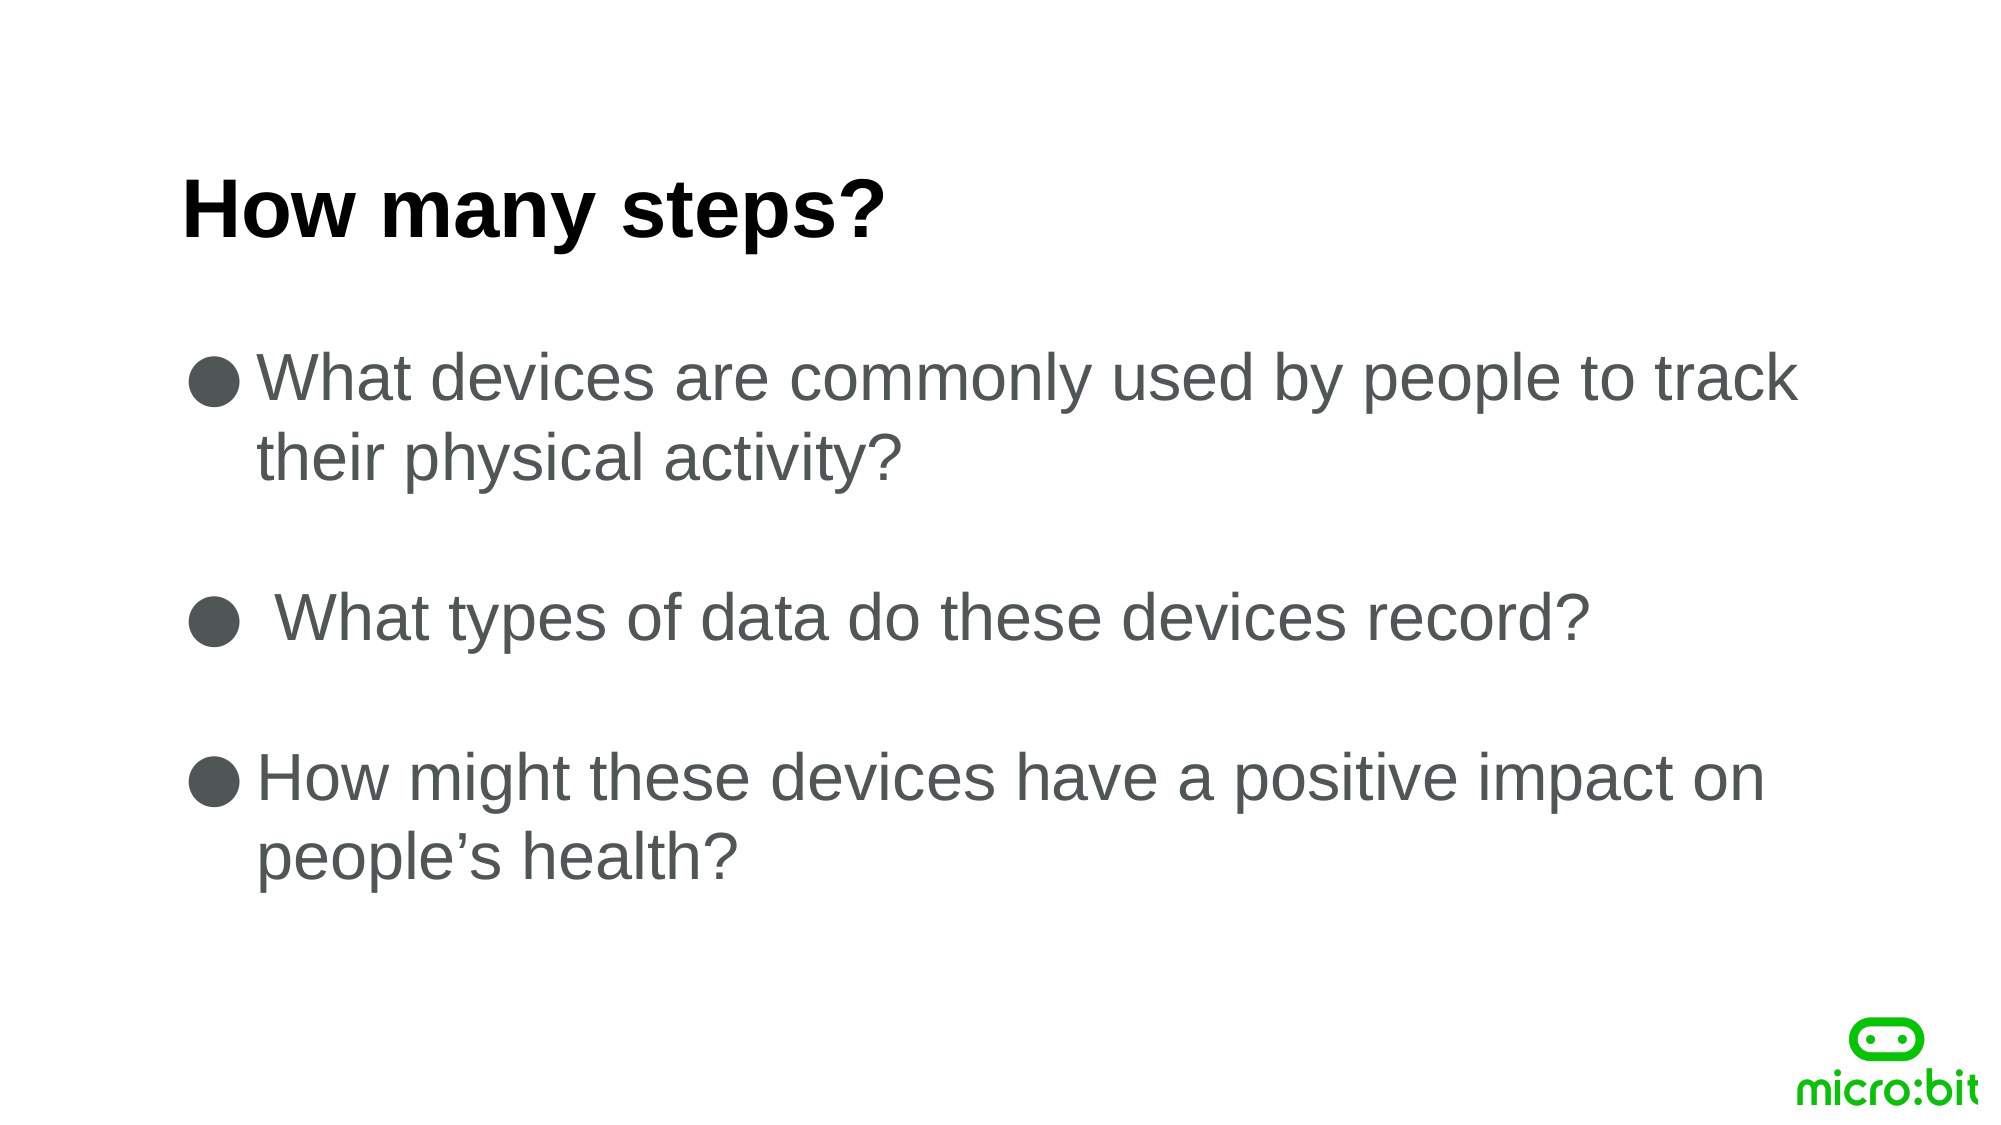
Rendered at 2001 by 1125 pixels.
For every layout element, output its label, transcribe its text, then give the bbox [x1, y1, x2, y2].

text_box How many steps? What devices are commonly used by people to track their physical activity? What types of data do these devices record? How might these devices have a positive impact on people’s health? [166, 60, 1918, 884]
picture [1797, 1017, 1978, 1106]
